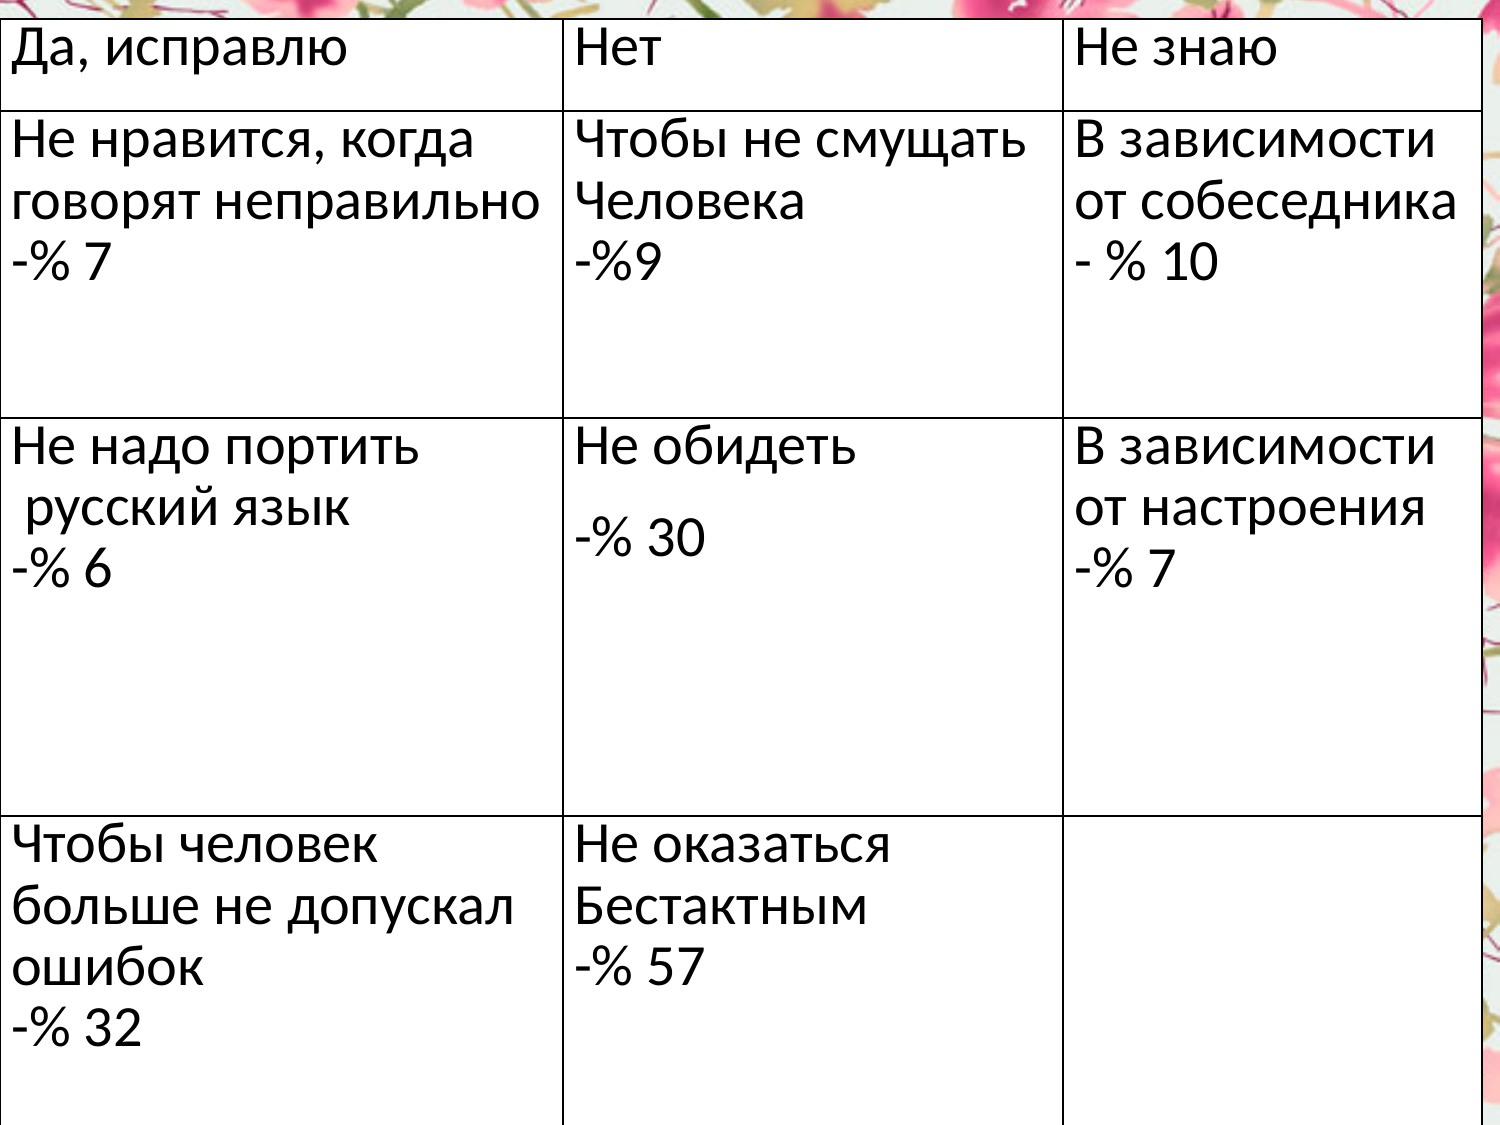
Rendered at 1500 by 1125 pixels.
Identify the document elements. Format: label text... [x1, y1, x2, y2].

table_cell В зависимости от собеседника - % 10 [1064, 112, 1481, 417]
table_cell [1064, 817, 1481, 1125]
table_header Нет [564, 20, 1062, 110]
table_cell Чтобы не смущать Человека -%9 [564, 112, 1062, 417]
picture [0, 0, 1500, 1125]
table_cell Чтобы человек больше не допускал ошибок -% 32 [1, 817, 562, 1125]
table_header Да, исправлю [1, 20, 562, 110]
table_header Не знаю [1064, 20, 1481, 110]
table_cell Не оказаться Бестактным -% 57 [564, 817, 1062, 1125]
table_cell Не нравится, когда говорят неправильно -% 7 [1, 112, 562, 417]
table_cell Не надо портить русский язык -% 6 [1, 419, 562, 815]
table_cell В зависимости от настроения -% 7 [1064, 419, 1481, 815]
table_cell Не обидеть -% 30 [564, 419, 1062, 815]
